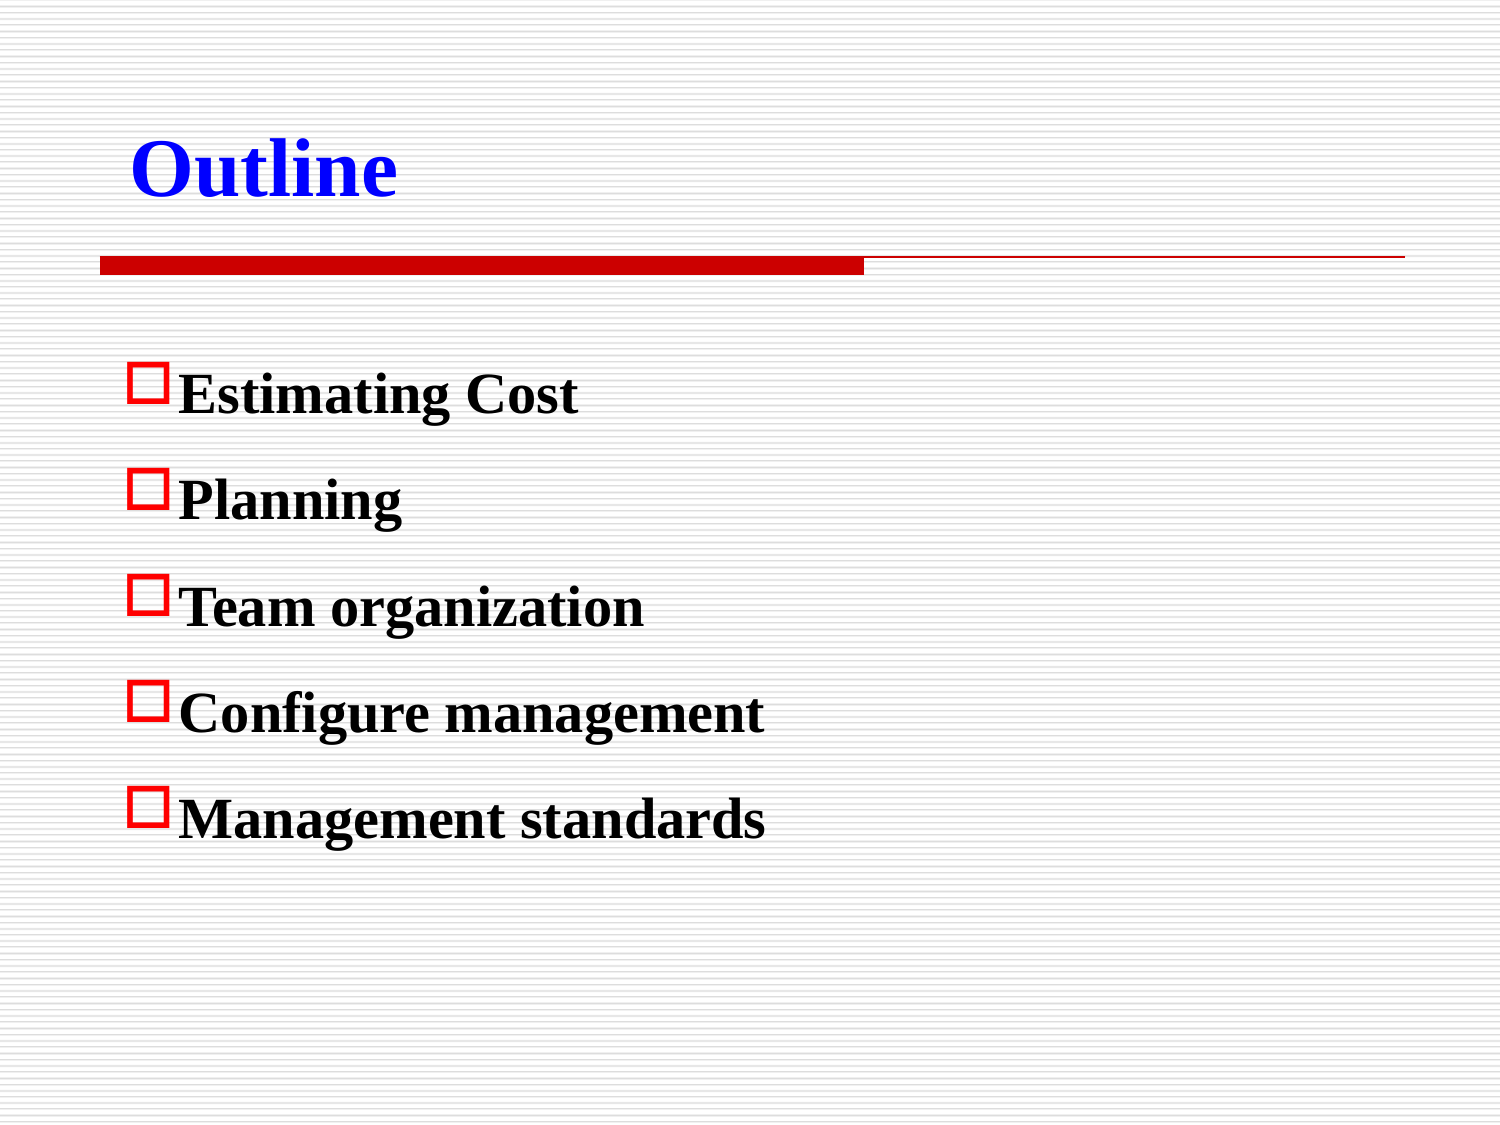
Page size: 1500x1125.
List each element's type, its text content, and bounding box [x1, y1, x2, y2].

picture [0, 0, 1500, 1125]
text_box Estimating Cost Planning Team organization Configure management Management standards [107, 341, 1192, 957]
text_box Outline [129, 113, 399, 214]
